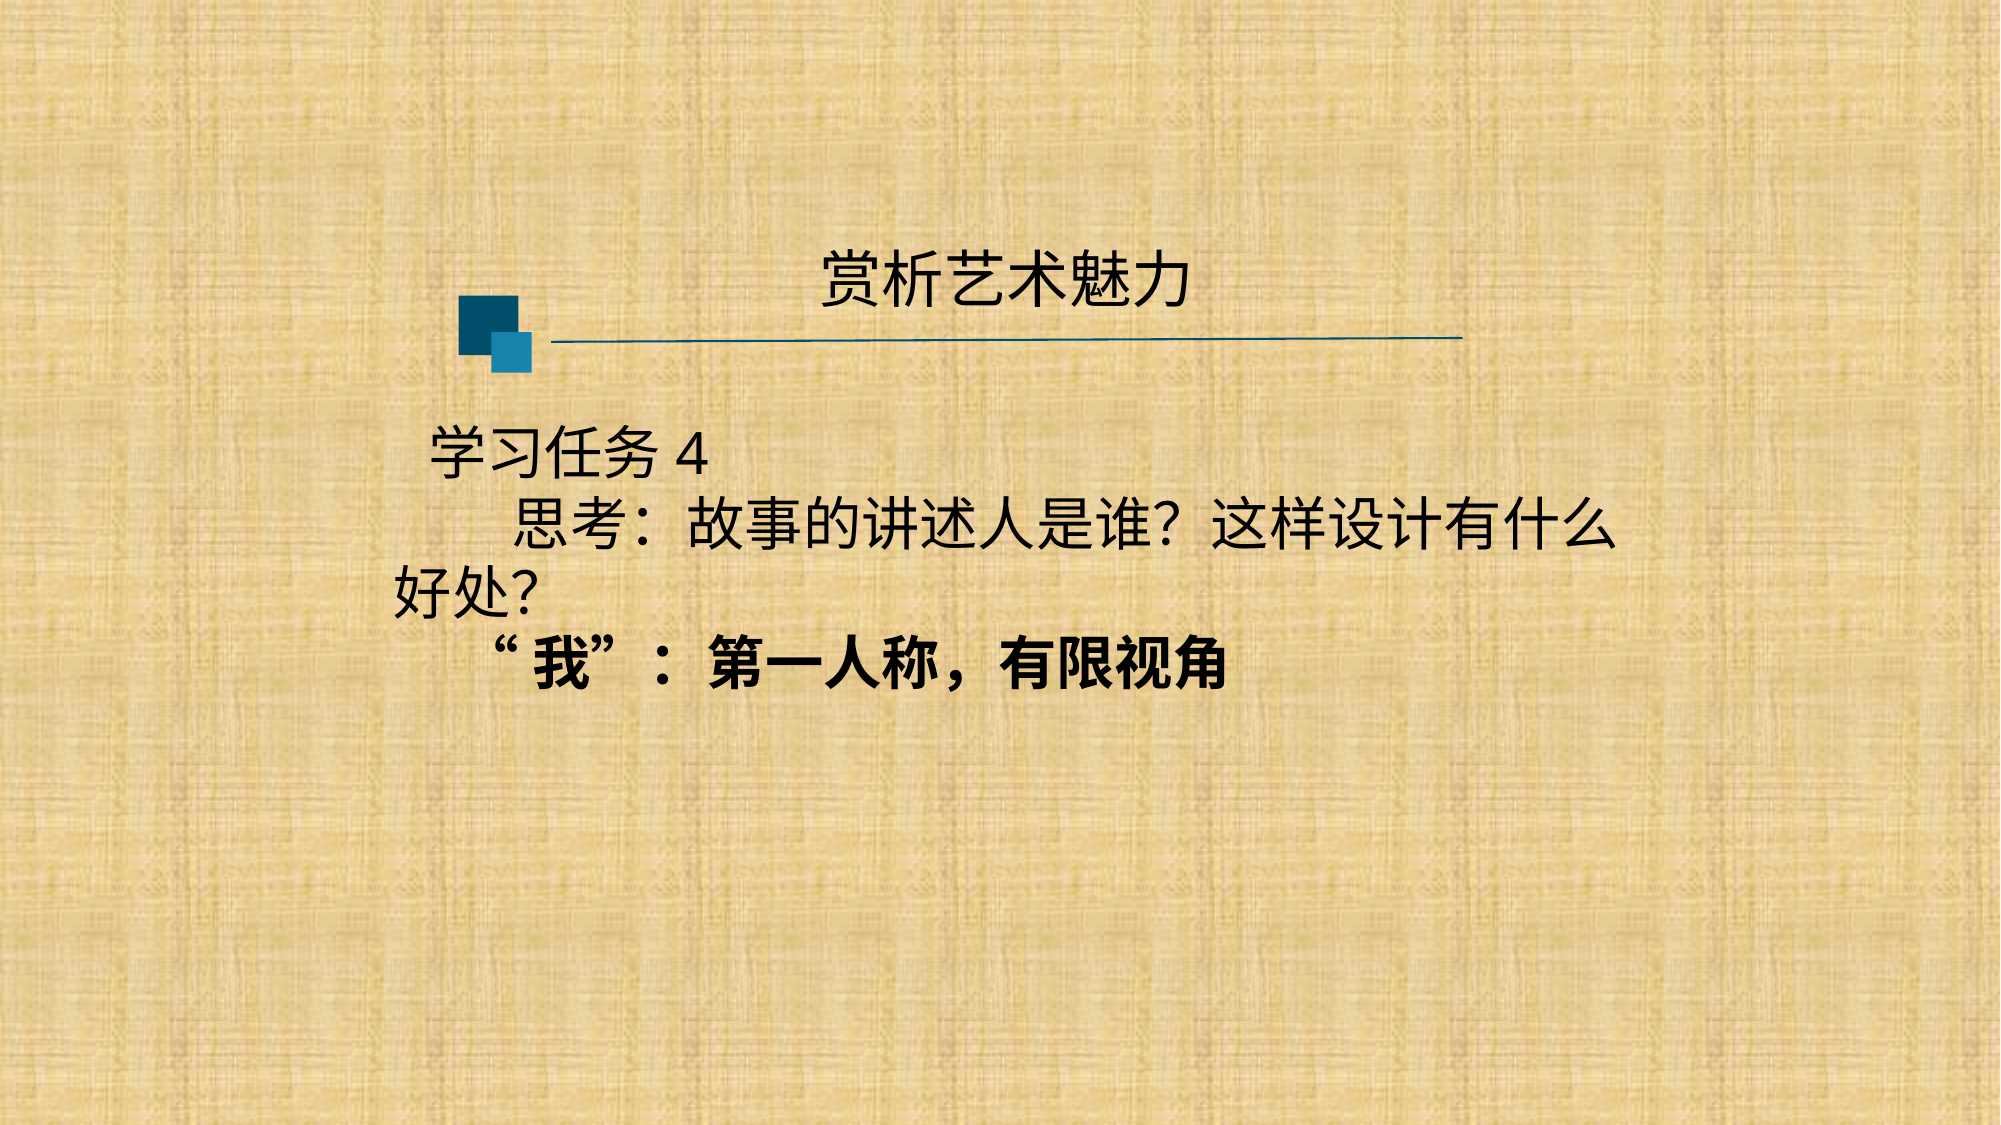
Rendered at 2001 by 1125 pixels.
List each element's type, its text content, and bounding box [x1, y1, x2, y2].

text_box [551, 337, 1463, 342]
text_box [458, 295, 532, 373]
text_box 学习任务4 思考：故事的讲述人是谁？这样设计有什么好处？ “我”：第一人称，有限视角 [379, 409, 1635, 984]
text_box 赏析艺术魅力 [551, 232, 1463, 322]
picture [0, 0, 2001, 1125]
